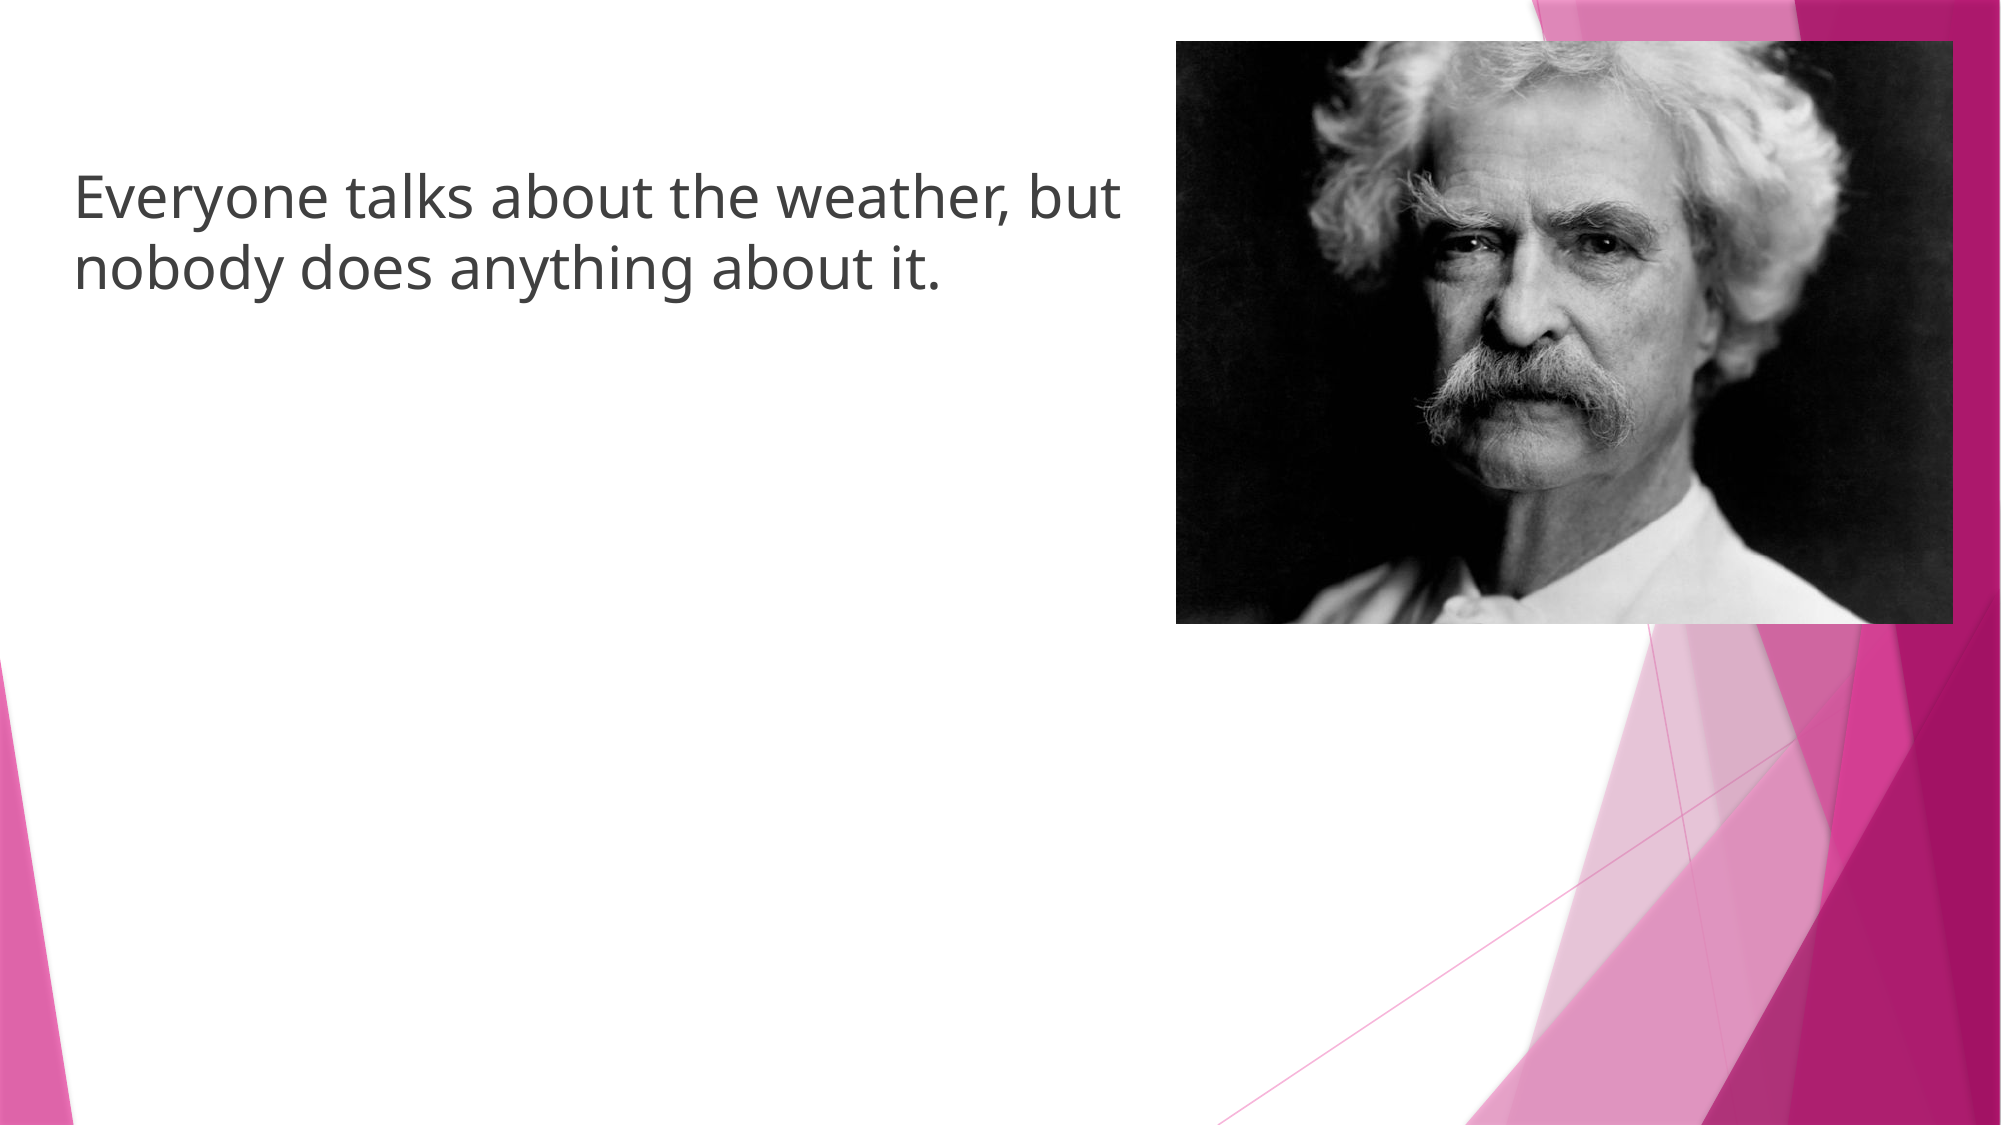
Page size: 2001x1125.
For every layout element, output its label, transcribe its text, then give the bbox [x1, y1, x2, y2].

list Everyone talks about the weather, but nobody does anything about it. [58, 151, 1162, 359]
picture [1176, 41, 1953, 625]
